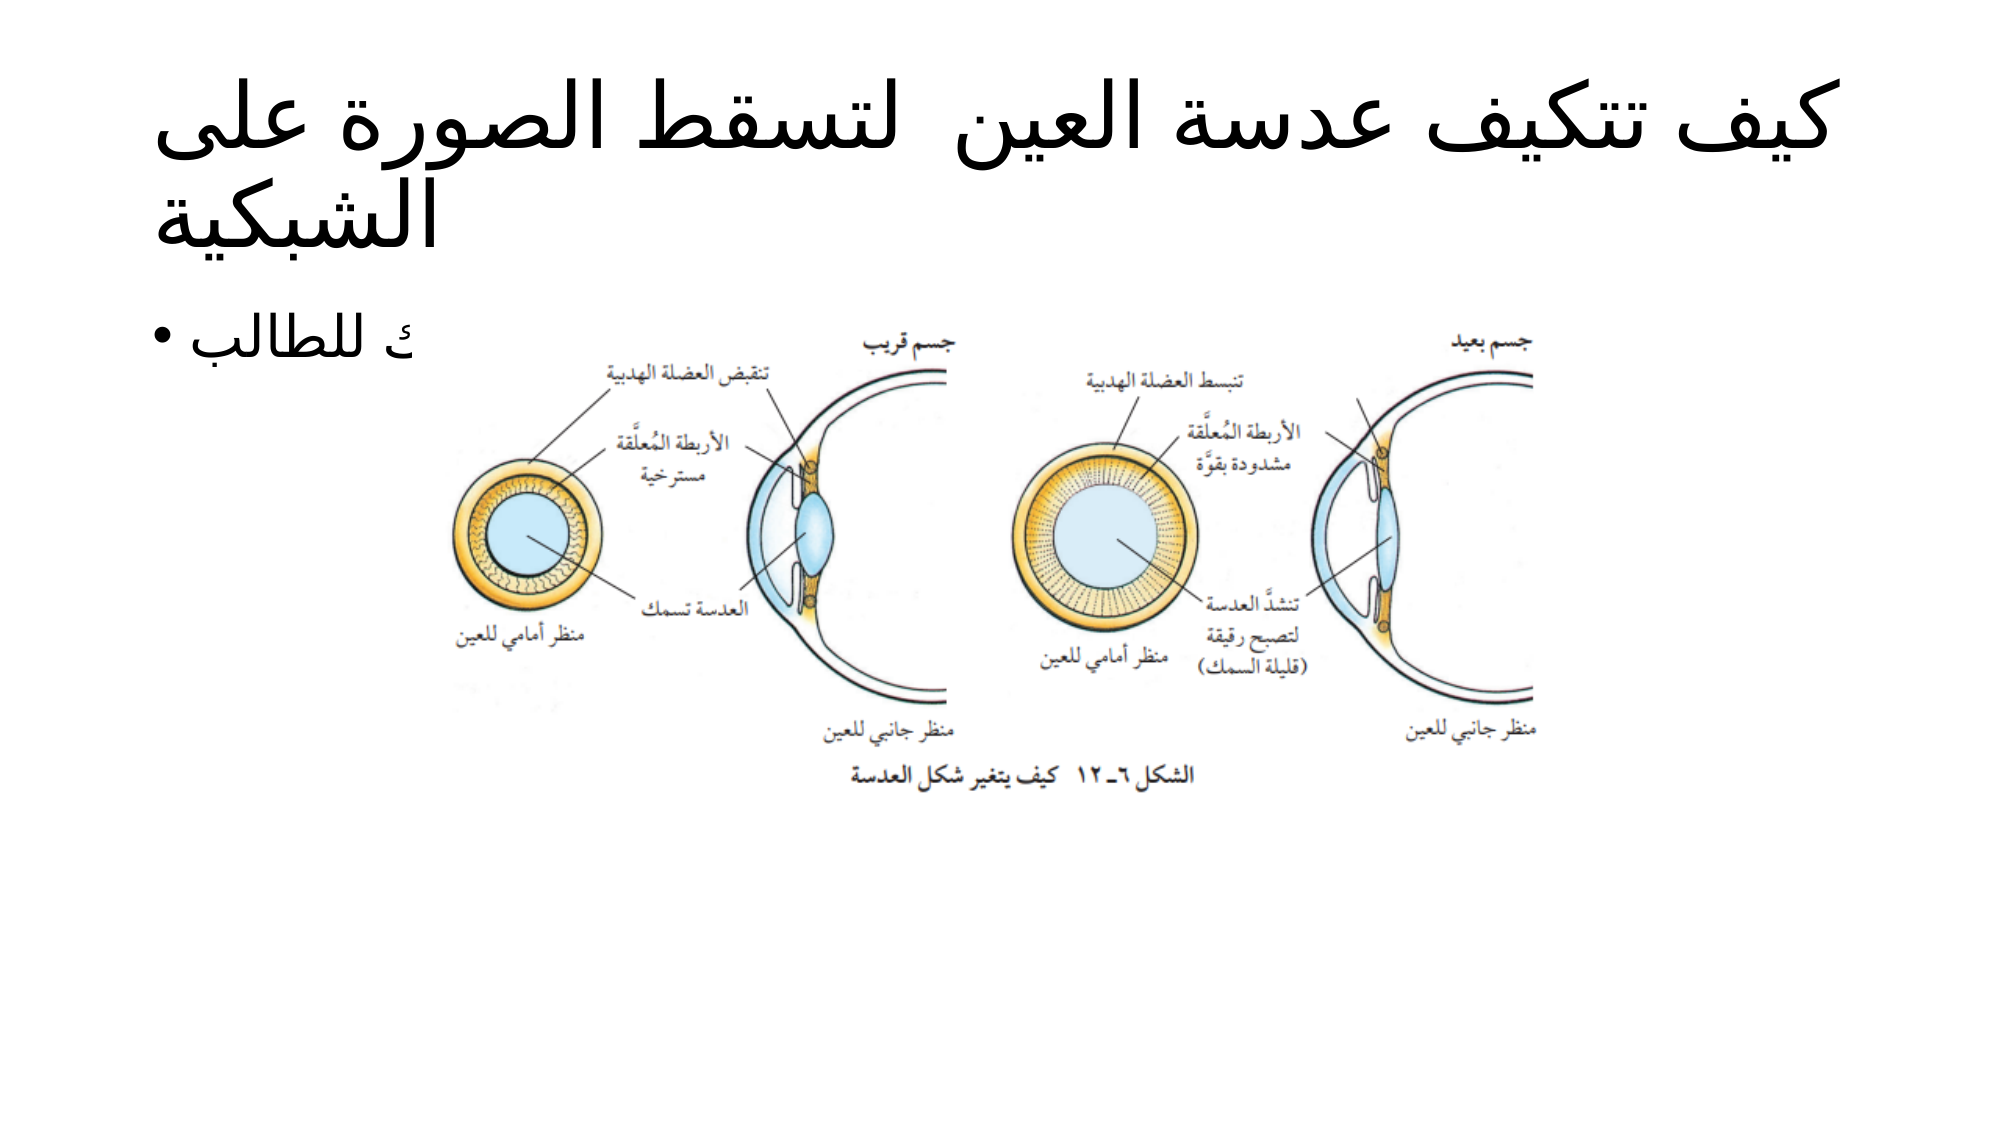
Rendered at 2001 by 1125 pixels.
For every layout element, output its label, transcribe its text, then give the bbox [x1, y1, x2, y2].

list الشرح متروك للطالب [137, 299, 1863, 1014]
title كيف تتكيف عدسة العين لتسقط الصورة على الشبكية [137, 59, 1863, 278]
picture [412, 306, 1588, 819]
